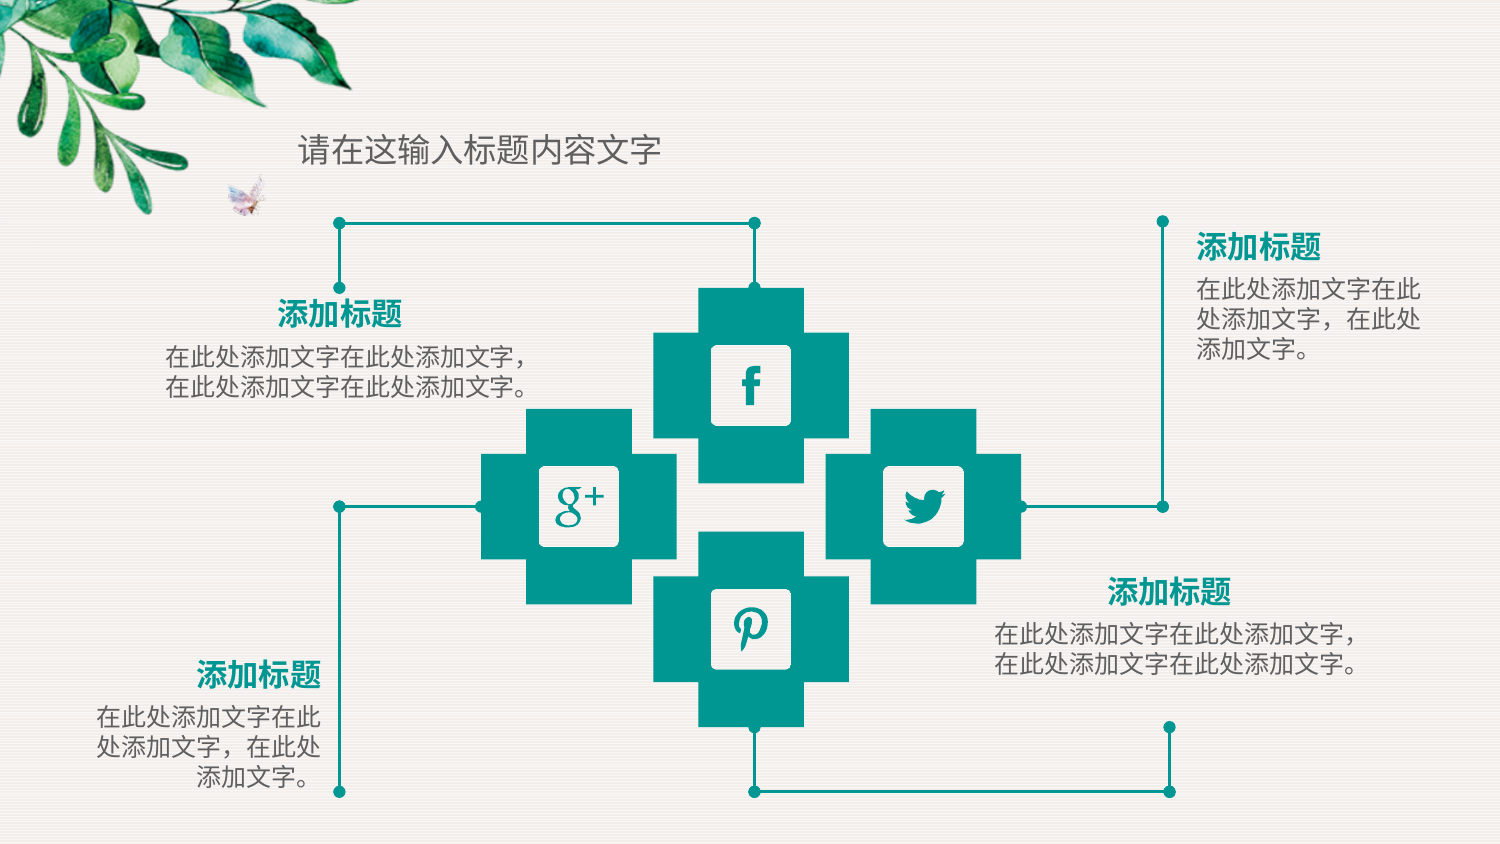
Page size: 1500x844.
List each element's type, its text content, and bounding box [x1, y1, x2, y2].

text_box 请在这输入标题内容文字 [427, 122, 918, 177]
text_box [825, 408, 1022, 565]
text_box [754, 565, 1366, 792]
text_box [480, 452, 677, 605]
picture [0, 0, 385, 245]
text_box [719, 287, 850, 484]
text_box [72, 506, 482, 801]
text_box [143, 222, 755, 410]
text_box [653, 531, 850, 728]
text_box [1020, 221, 1446, 507]
